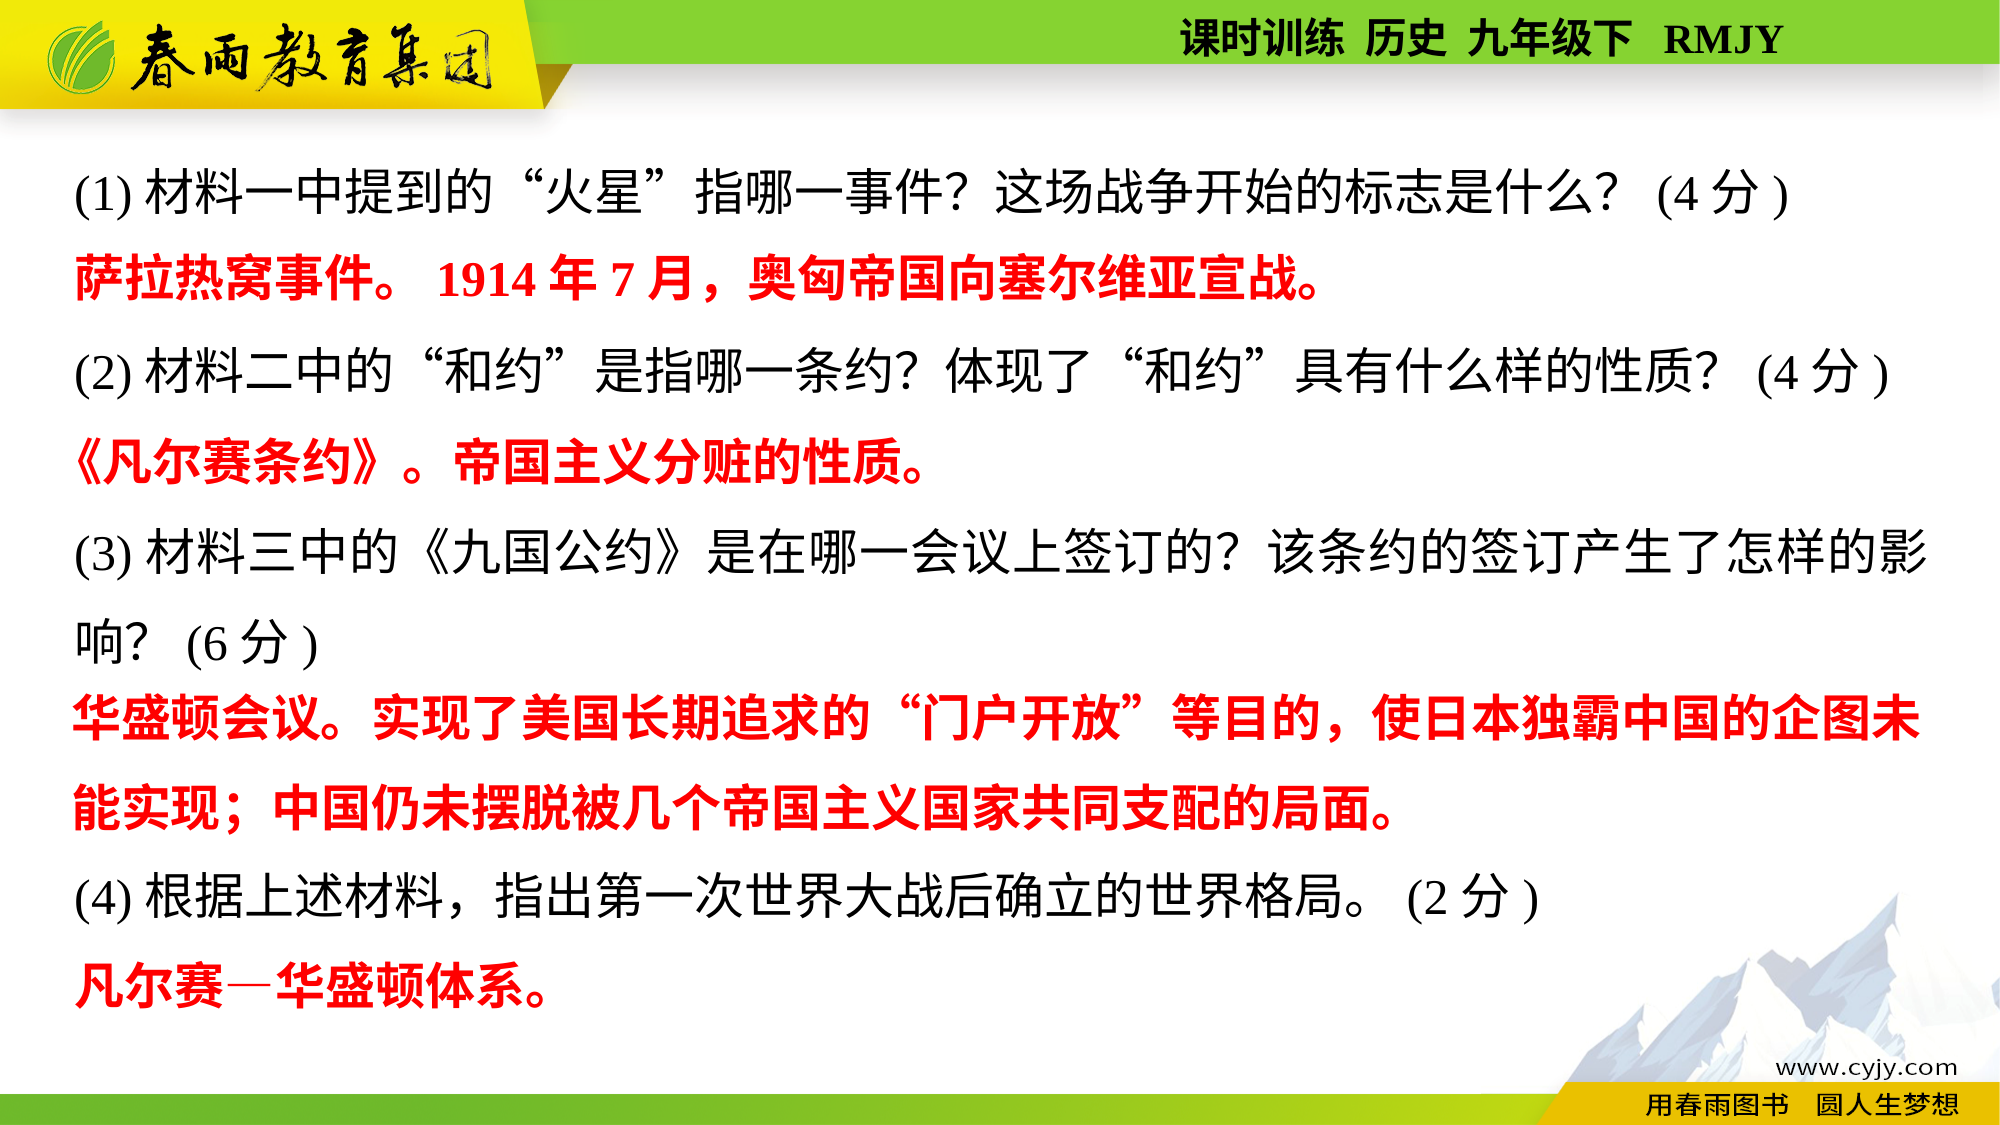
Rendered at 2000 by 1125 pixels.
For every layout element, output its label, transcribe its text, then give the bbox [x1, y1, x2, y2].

picture [0, 0, 2000, 1125]
text_box 凡尔赛—华盛顿体系。 [60, 917, 590, 1022]
text_box 《凡尔赛条约》。帝国主义分赃的性质。 [38, 393, 968, 498]
text_box (4)根据上述材料，指出第一次世界大战后确立的世界格局。(2分) [59, 827, 1944, 933]
text_box 华盛顿会议。实现了美国长期追求的“门户开放”等目的，使日本独霸中国的企图未能实现；中国仍未摆脱被几个帝国主义国家共同支配的局面。 [56, 649, 1957, 844]
list (1)材料一中提到的“火星”指哪一事件？这场战争开始的标志是什么？(4分) (2)材料二中的“和约”是指哪一条约？体现了“和约”具有什么样的性质？(4分) (3)材料三中的《九国公约》是在哪一会议上签订的？该条约的签订产生了怎样的影响？(6分) [59, 122, 1944, 649]
text_box 萨拉热窝事件。1914年7月，奥匈帝国向塞尔维亚宣战。 [59, 209, 1528, 315]
